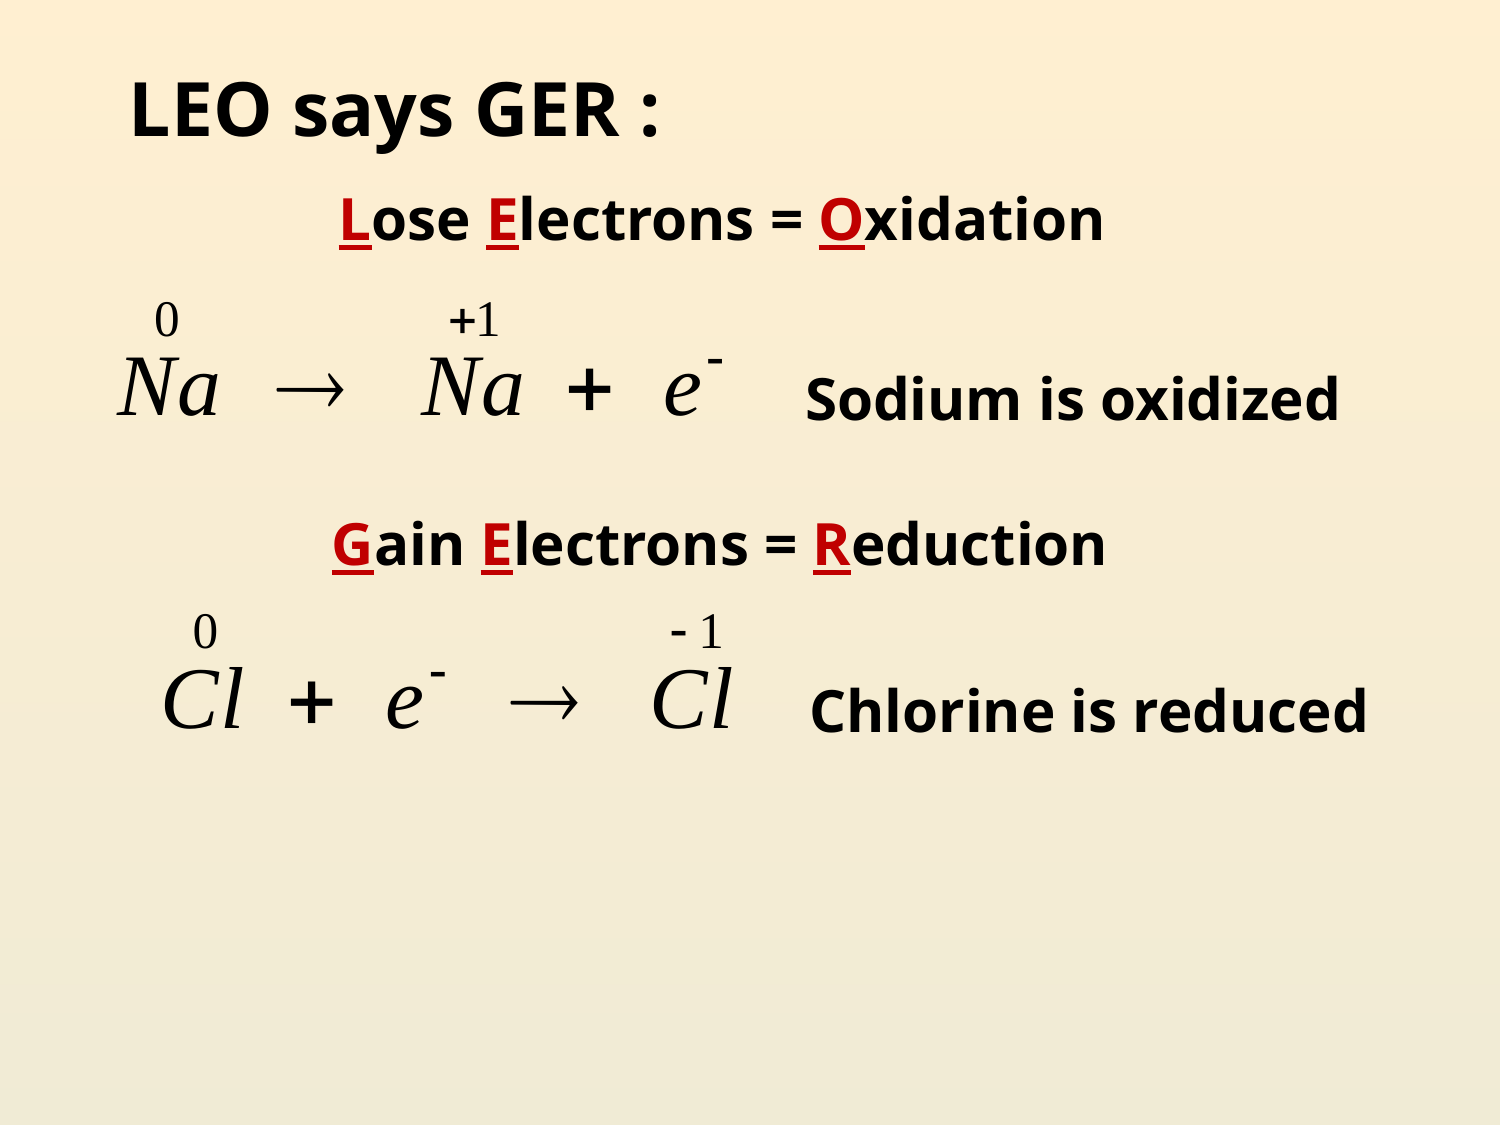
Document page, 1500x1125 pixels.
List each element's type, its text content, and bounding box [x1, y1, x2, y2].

text_box Chlorine is reduced [794, 666, 1384, 752]
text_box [149, 574, 751, 751]
text_box Sodium is oxidized [790, 354, 1356, 440]
text_box Gain Electrons = Reduction [317, 500, 1123, 585]
title LEO says GER : [62, 62, 713, 151]
text_box Lose Electrons = Oxidation [324, 174, 1121, 260]
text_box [99, 262, 751, 438]
